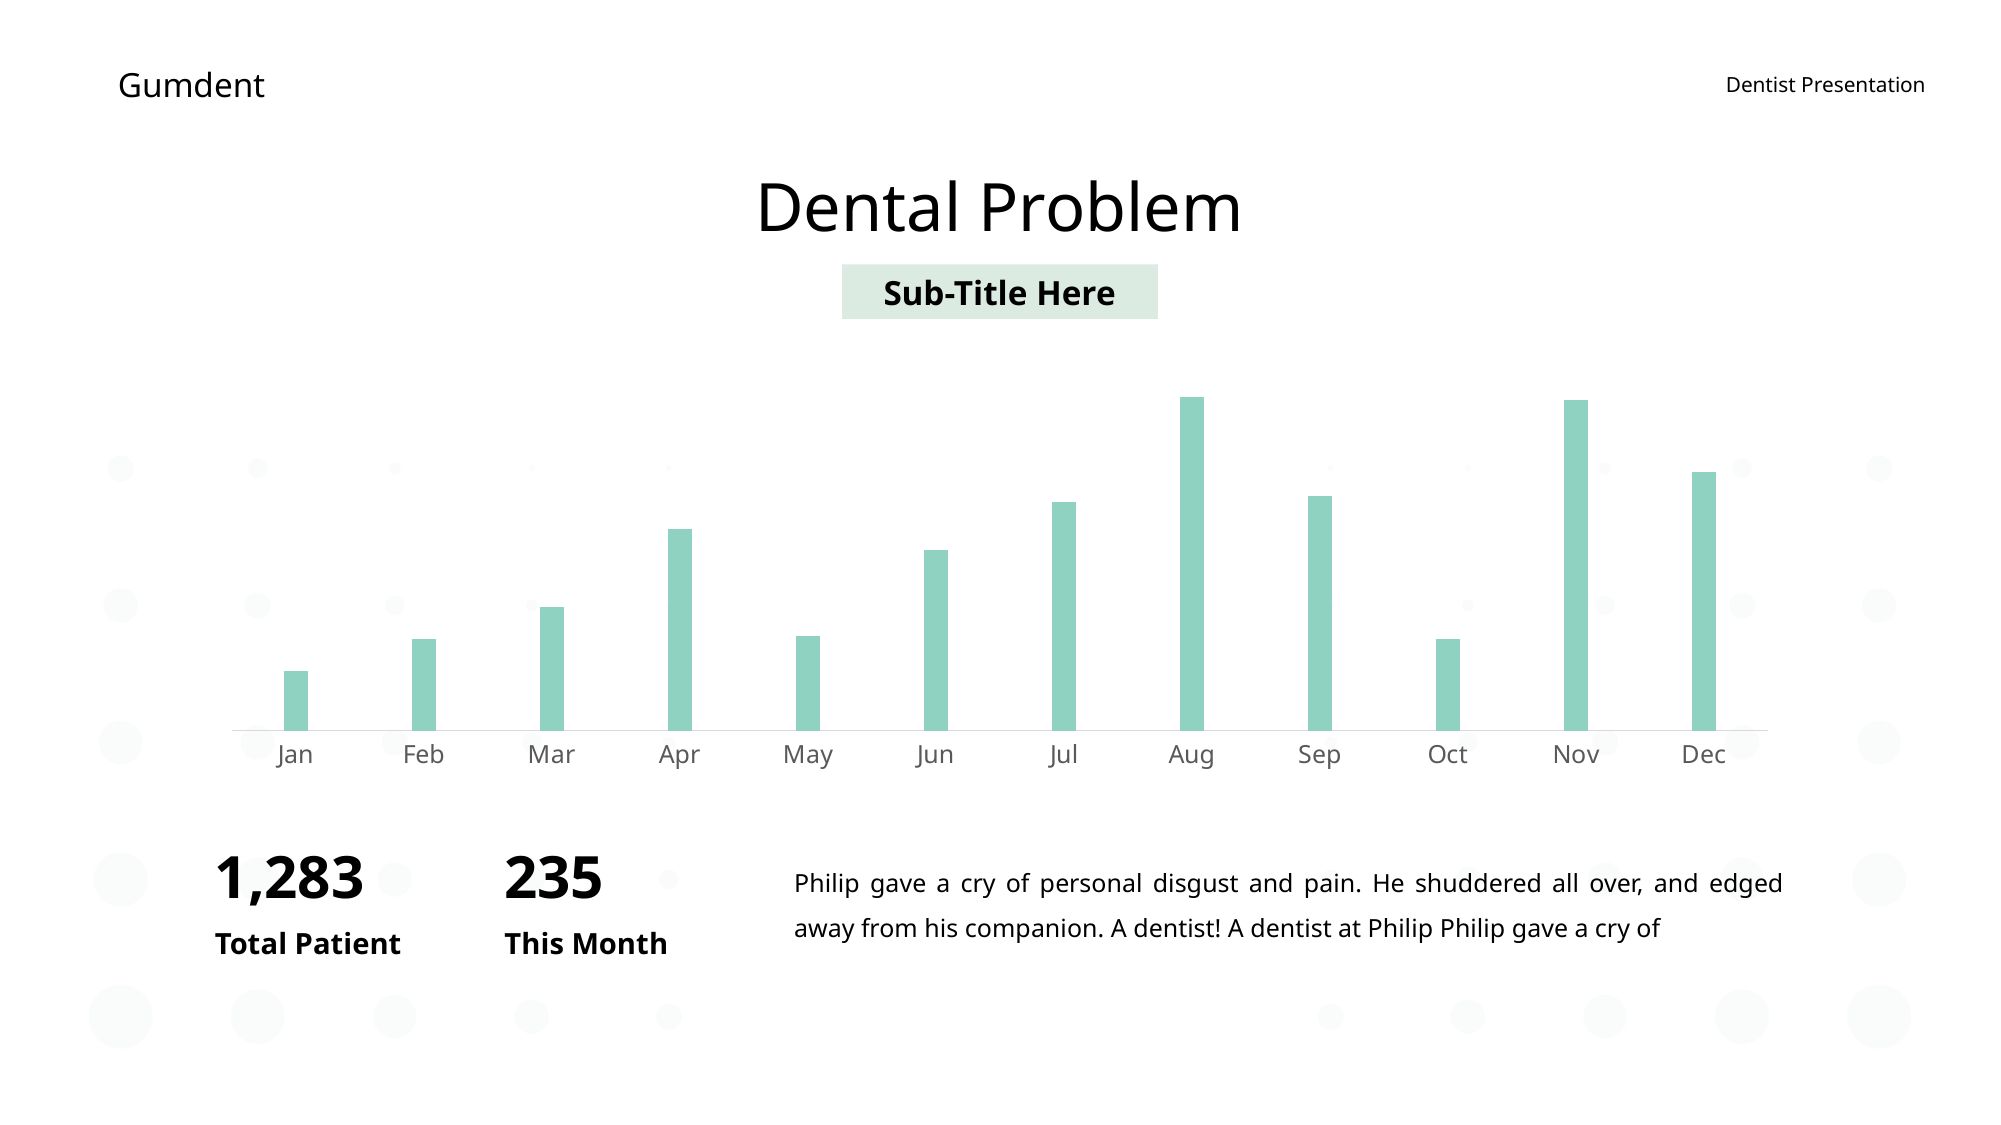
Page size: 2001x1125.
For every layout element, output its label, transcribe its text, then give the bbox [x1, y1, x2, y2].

text_box Total Patient [199, 918, 447, 968]
text_box Philip gave a cry of personal disgust and pain. He shuddered all over, and edged away from his companion. A dentist! A dentist at Philip Philip gave a cry of [779, 845, 1800, 950]
title Dental Problem [200, 156, 1800, 264]
text_box Sub-Title Here [842, 264, 1158, 319]
text_box 235 [489, 832, 737, 917]
text_box 1,283 [199, 832, 447, 917]
text_box This Month [489, 918, 737, 968]
chart [199, 345, 1800, 780]
